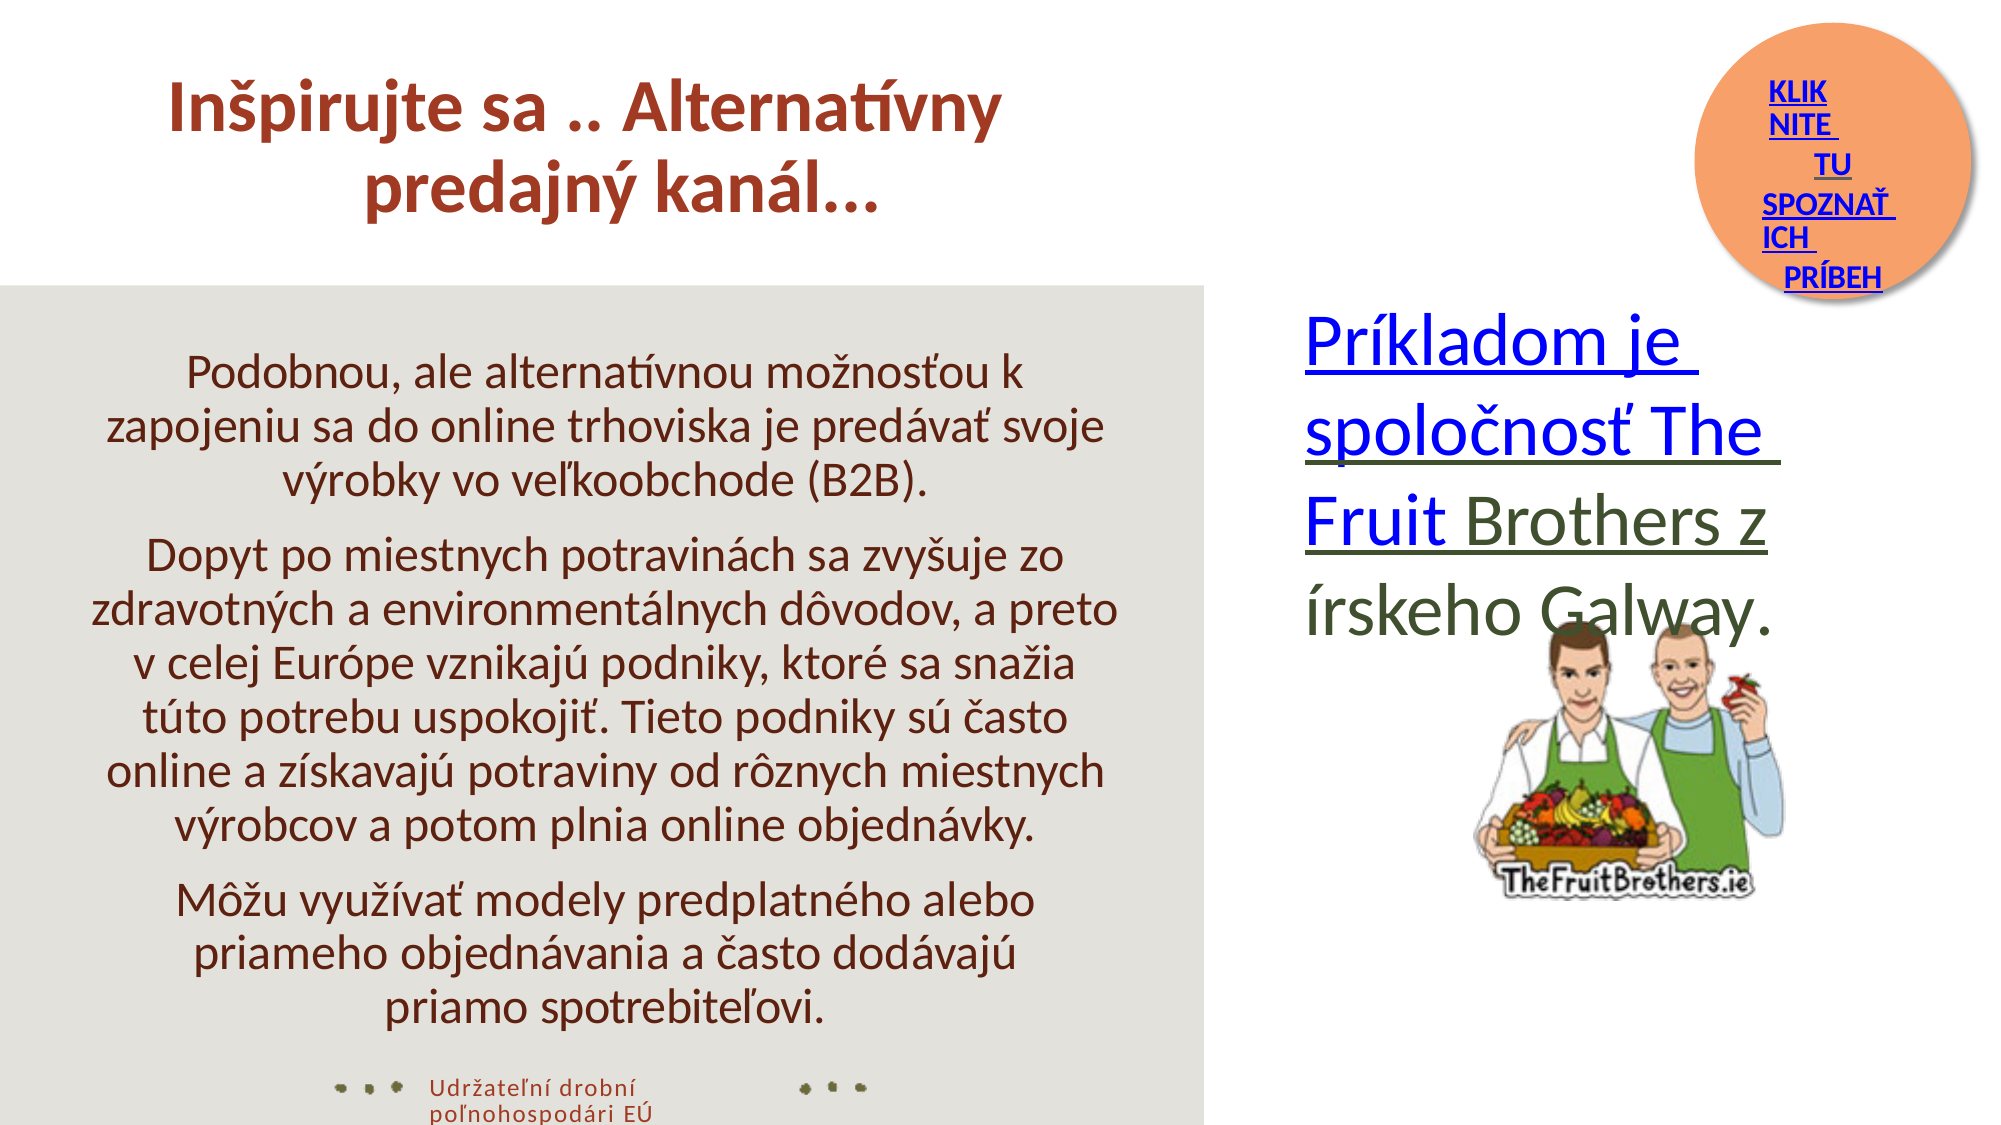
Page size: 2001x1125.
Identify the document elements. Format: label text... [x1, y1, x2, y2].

picture [1472, 621, 1786, 901]
text_box Príkladom je spoločnosť The Fruit Brothers z írskeho Galway. [1302, 288, 1925, 651]
title Inšpirujte sa .. Alternatívny predajný kanál... [166, 53, 1044, 254]
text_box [0, 285, 1205, 1125]
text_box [1690, 18, 1985, 313]
